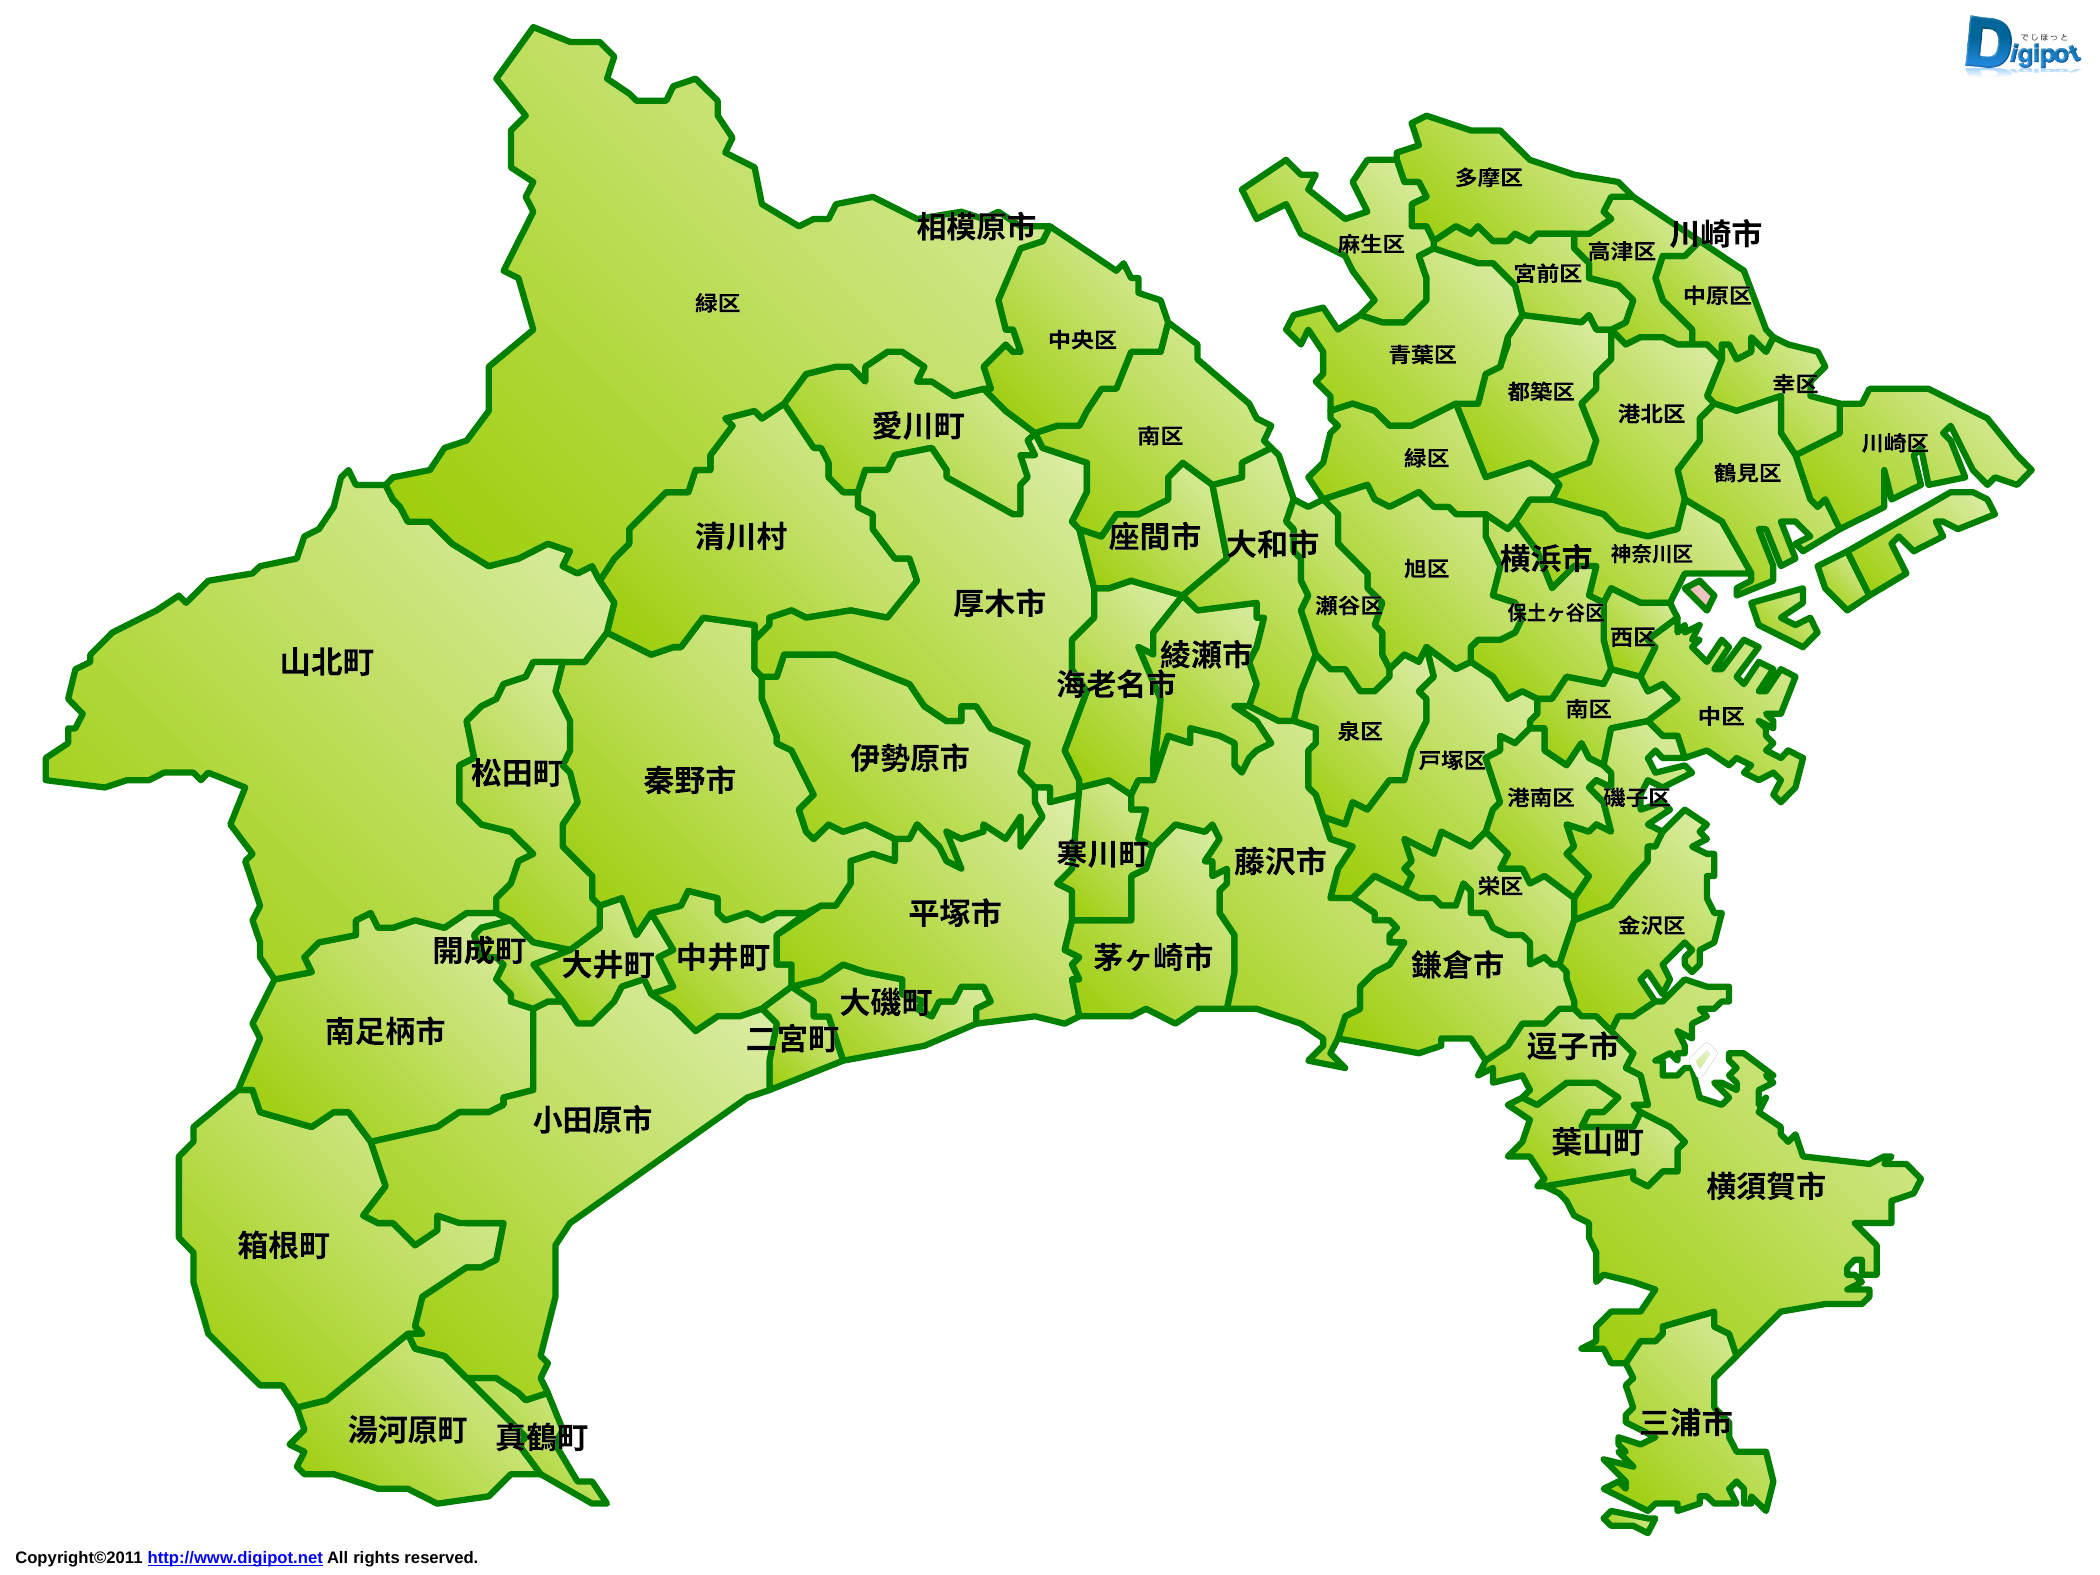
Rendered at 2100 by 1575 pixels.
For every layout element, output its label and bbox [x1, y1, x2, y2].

text_box [237, 167, 1929, 1452]
picture [1965, 15, 2082, 79]
text_box [45, 26, 2032, 1534]
